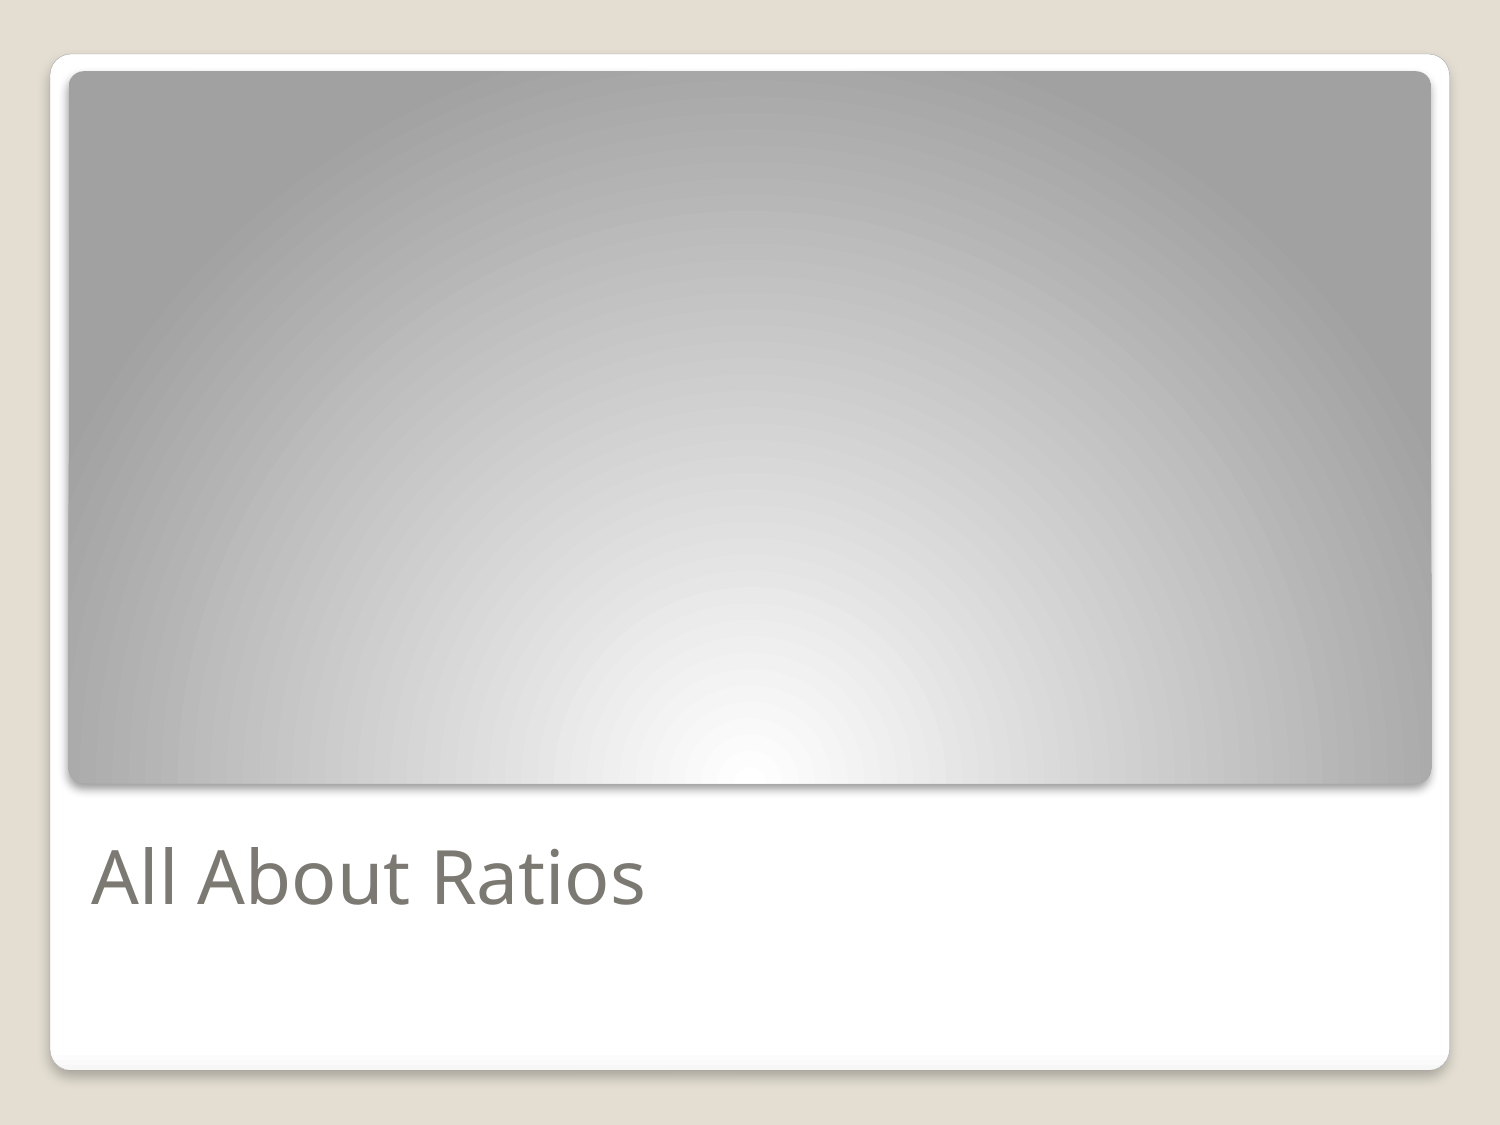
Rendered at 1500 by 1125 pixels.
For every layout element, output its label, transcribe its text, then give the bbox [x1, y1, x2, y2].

title All About Ratios [76, 808, 1420, 920]
